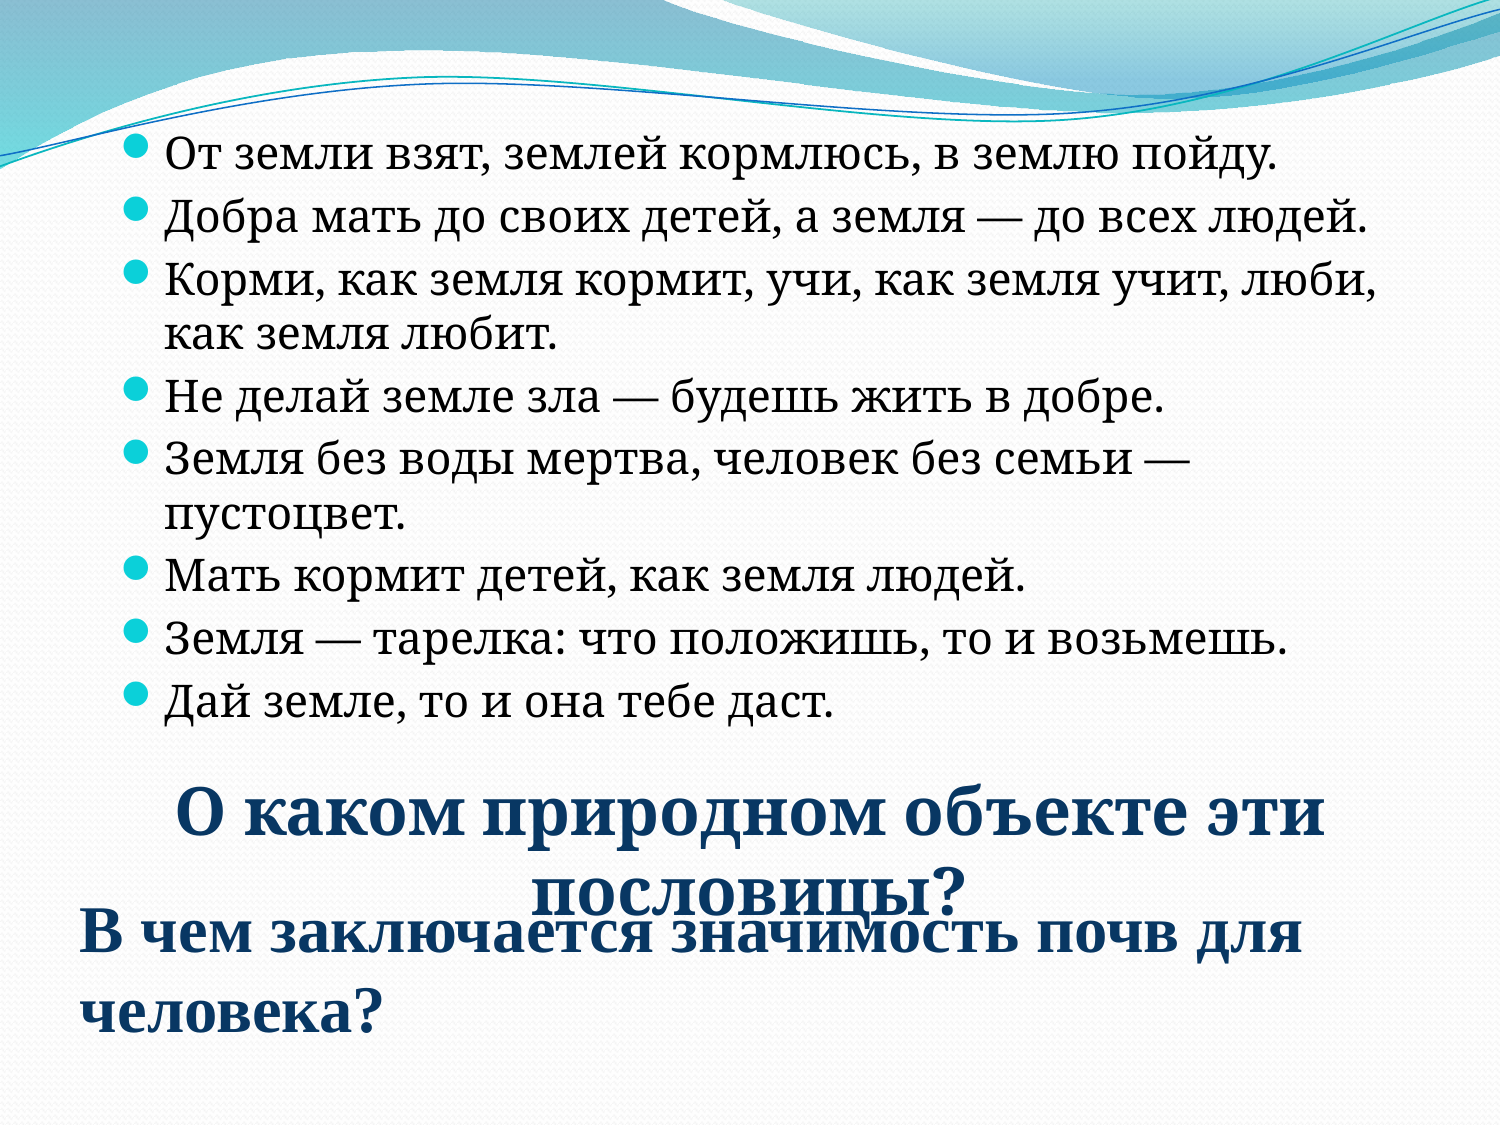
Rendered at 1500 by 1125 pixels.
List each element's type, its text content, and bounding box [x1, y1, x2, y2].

text_box В чем заключается значимость почв для человека? [64, 878, 1430, 1054]
text_box О каком природном объекте эти пословицы? [53, 761, 1447, 937]
list От земли взят, землей кормлюсь, в землю пойду. Добра мать до своих детей, а земля — до всех людей. Корми, как земля кормит, учи, как земля учит, люби, как земля любит. Не делай земле зла — будешь жить в добре. Земля без воды мертва, человек без семьи — пустоцвет. Мать кормит детей, как земля людей. Земля — тарелка: что положишь, то и возьмешь. Дай земле, то и она тебе даст. [105, 117, 1456, 739]
